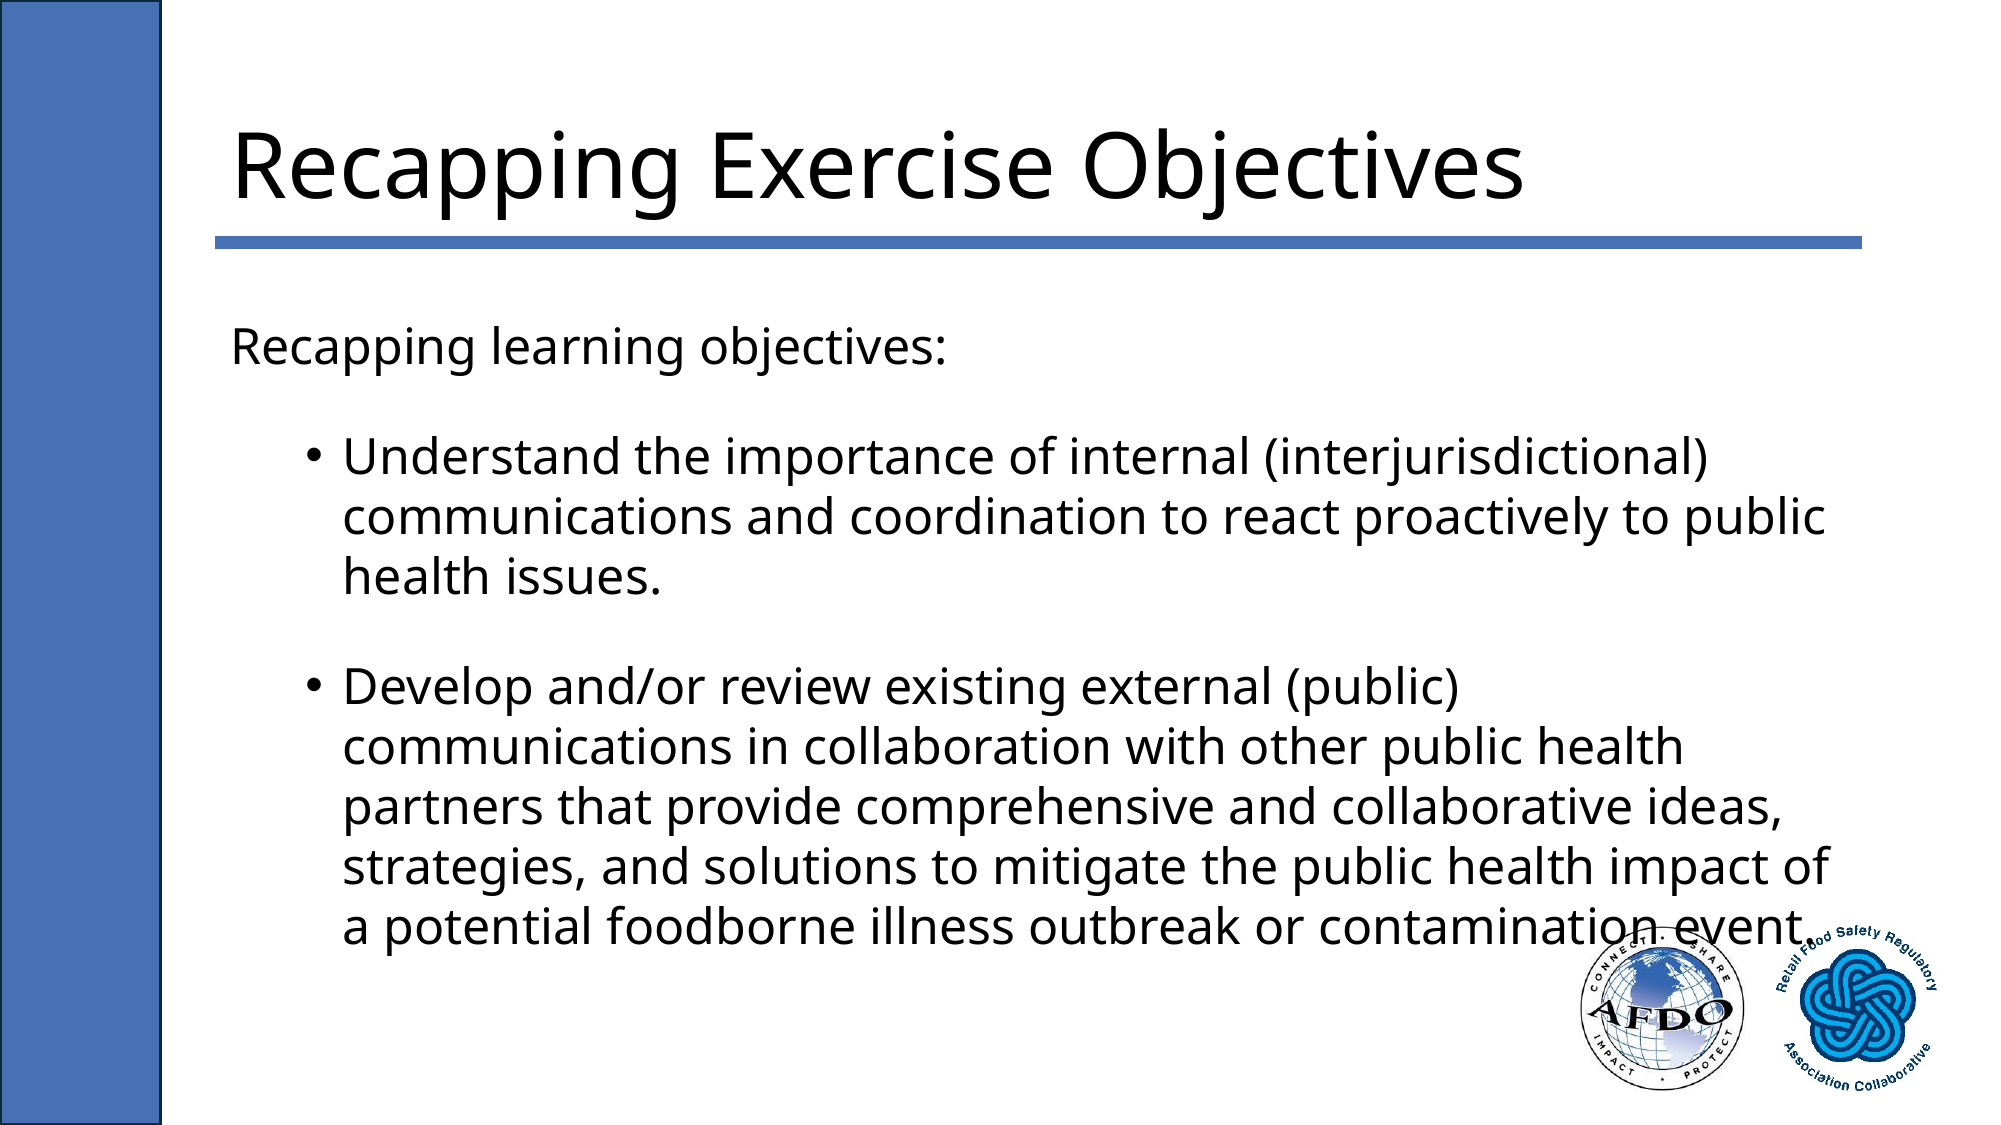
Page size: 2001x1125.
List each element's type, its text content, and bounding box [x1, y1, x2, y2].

picture [1776, 925, 1937, 1091]
title Recapping Exercise Objectives [215, 110, 1863, 227]
picture [1579, 962, 1745, 1091]
list Recapping learning objectives: Understand the importance of internal (interjurisdictional) communications and coordination to react proactively to public health issues. Develop and/or review existing external (public) communications in collaboration with other public health partners that provide comprehensive and collaborative ideas, strategies, and solutions to mitigate the public health impact of a potential foodborne illness outbreak or contamination event. [215, 306, 1863, 962]
